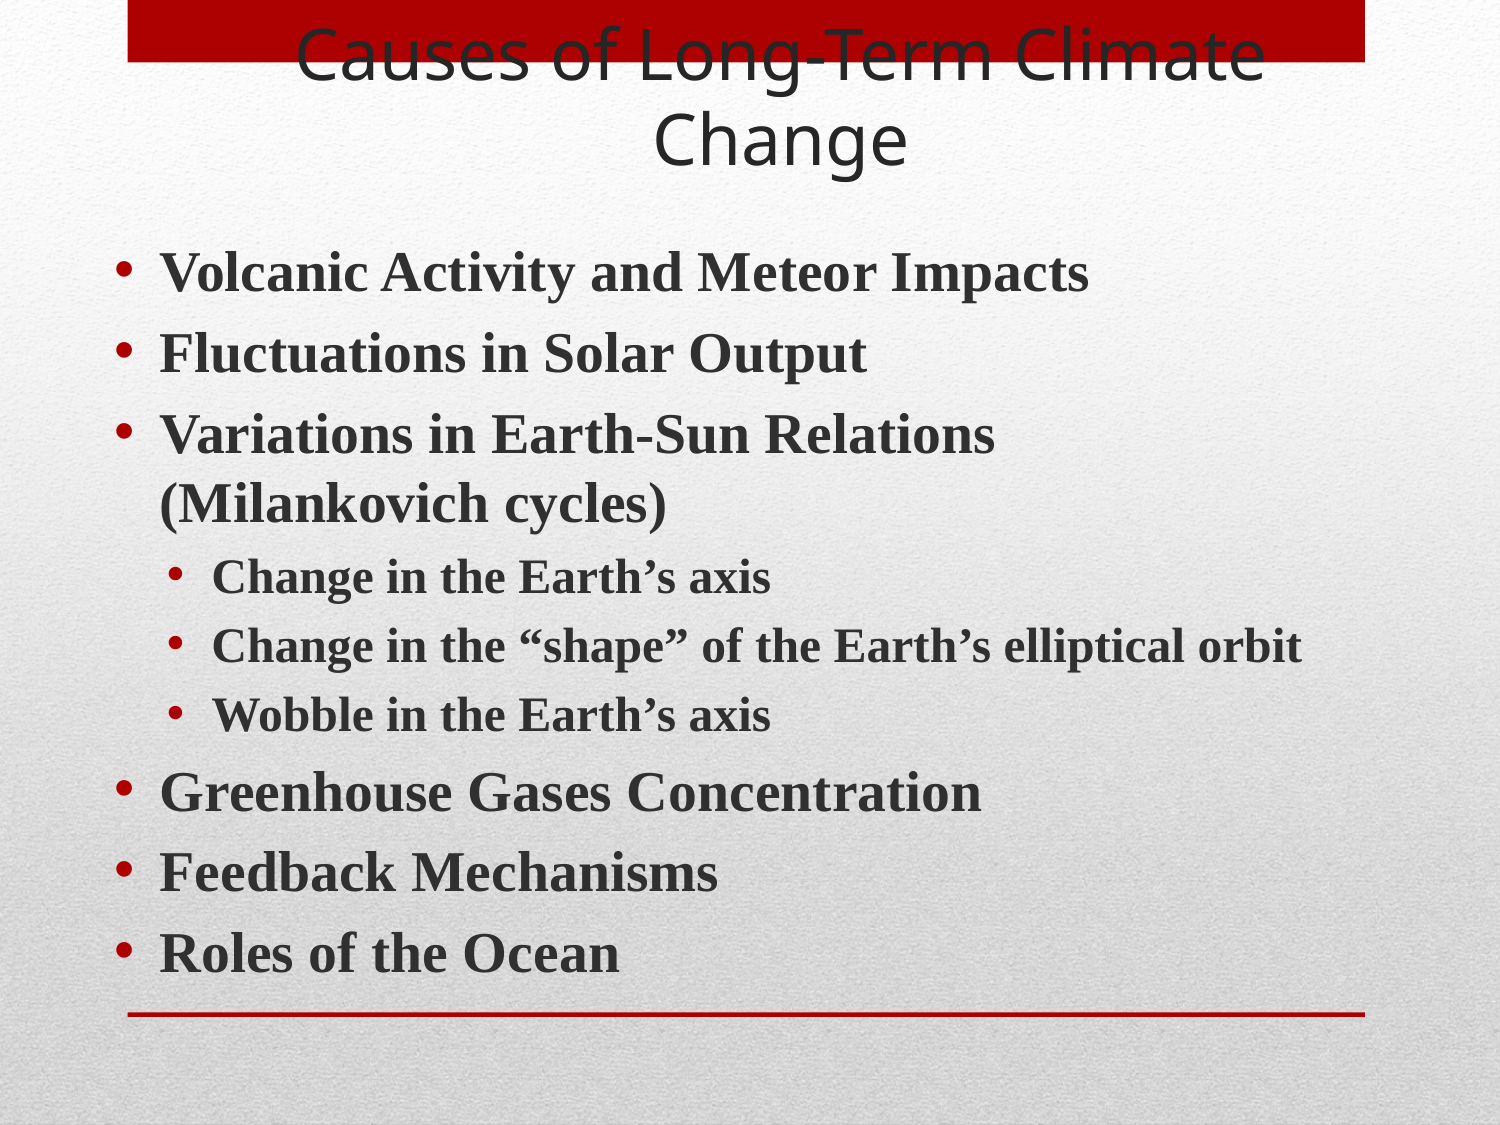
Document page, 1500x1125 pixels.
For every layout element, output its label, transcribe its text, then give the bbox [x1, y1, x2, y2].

list Volcanic Activity and Meteor Impacts Fluctuations in Solar Output Variations in Earth-Sun Relations (Milankovich cycles) Change in the Earth’s axis Change in the “shape” of the Earth’s elliptical orbit Wobble in the Earth’s axis Greenhouse Gases Concentration Feedback Mechanisms Roles of the Ocean [99, 224, 1338, 994]
title Causes of Long-Term Climate Change [212, 0, 1350, 188]
